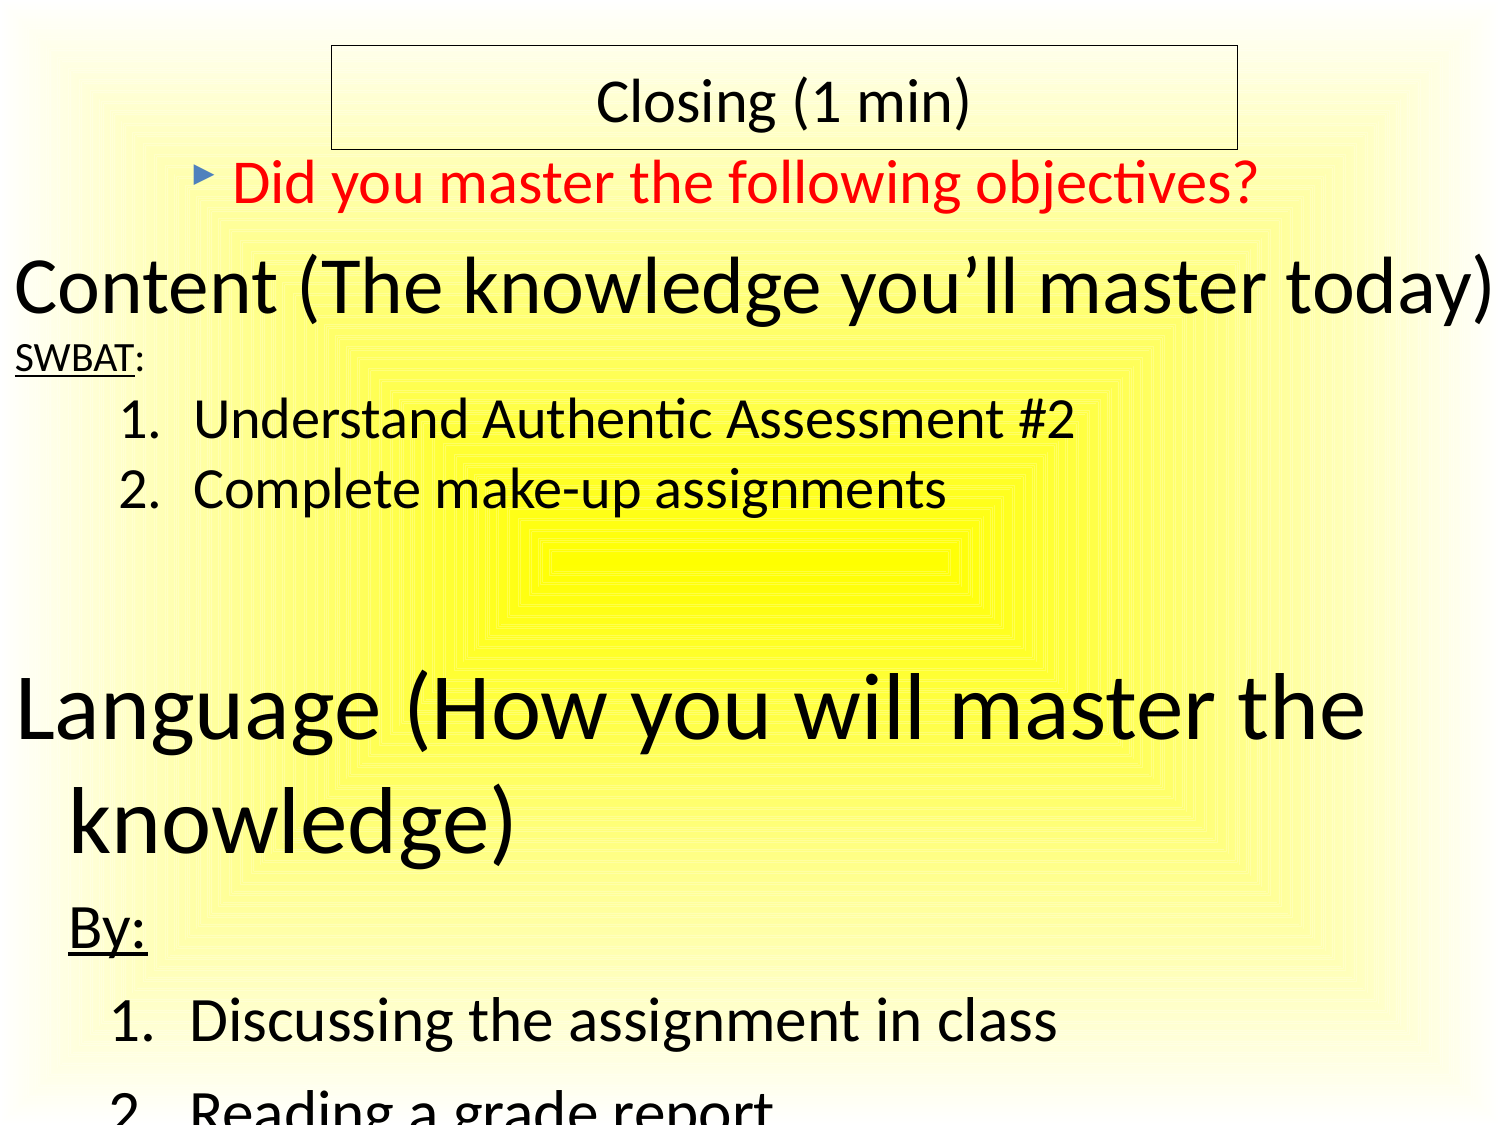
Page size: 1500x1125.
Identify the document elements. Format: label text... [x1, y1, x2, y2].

title Closing (1 min) [331, 45, 1238, 134]
text_box Language (How you will master the knowledge) By: Discussing the assignment in class Reading a grade report [0, 653, 1500, 1125]
text_box Content (The knowledge you’ll master today) SWBAT: Understand Authentic Assessment #2 Complete make-up assignments [0, 224, 1500, 653]
text_box Did you master the following objectives? [0, 134, 1434, 224]
